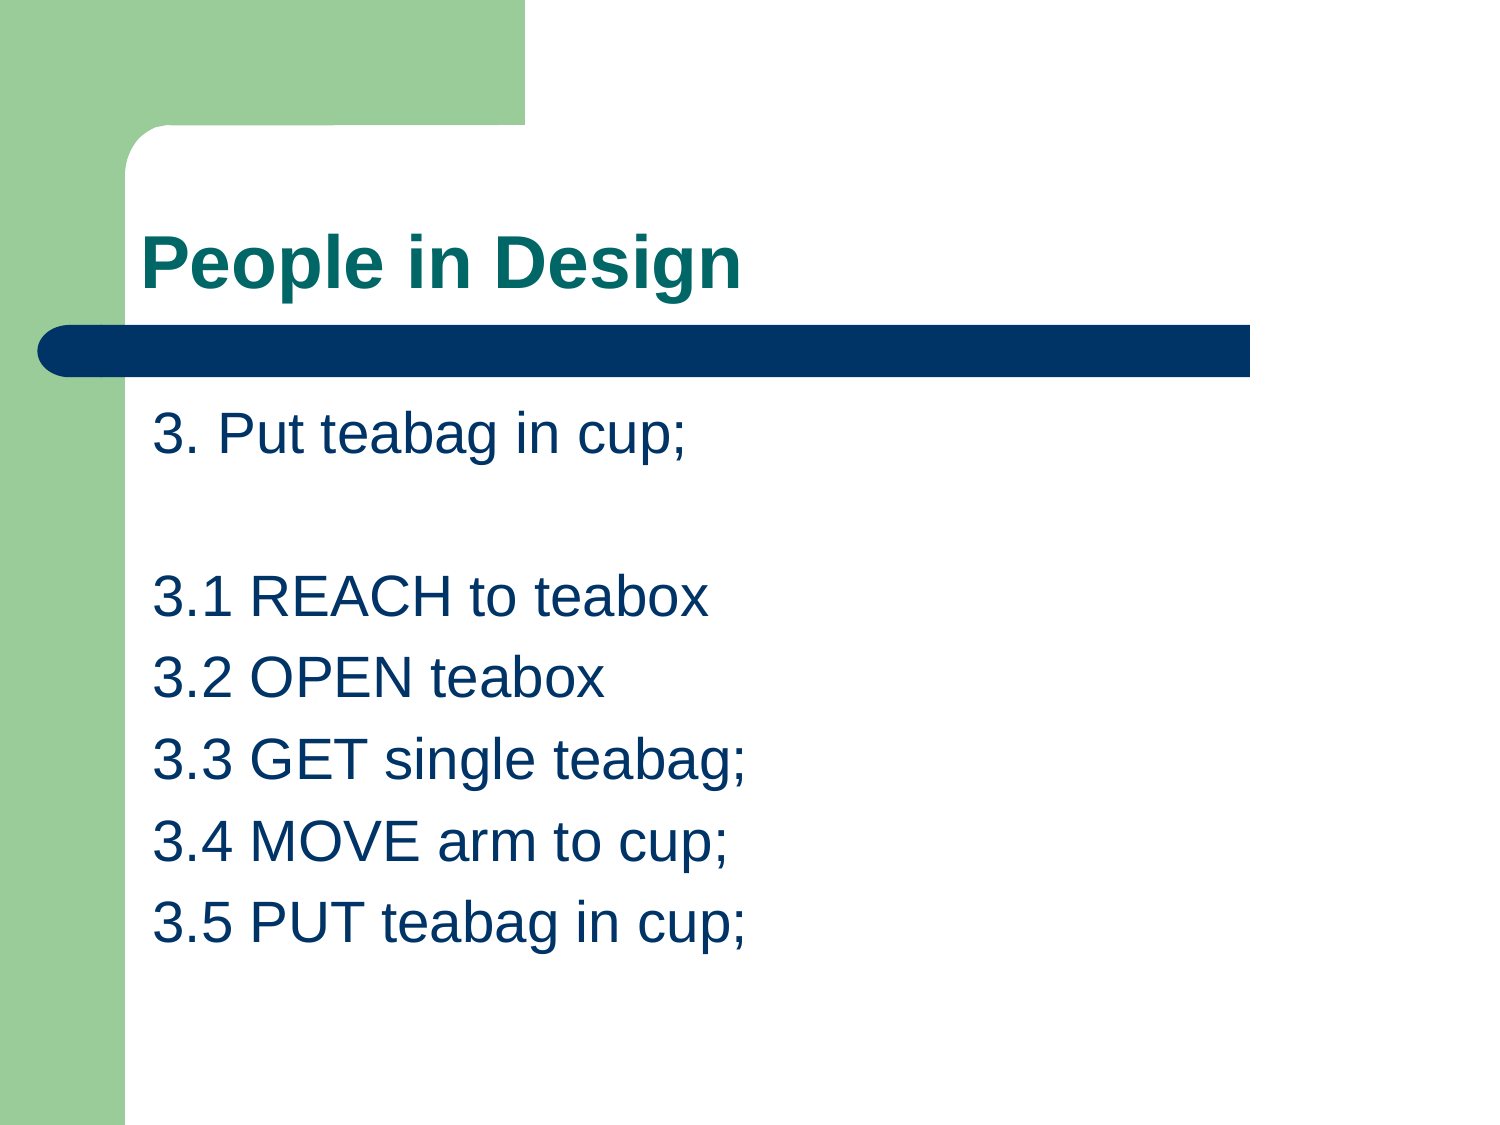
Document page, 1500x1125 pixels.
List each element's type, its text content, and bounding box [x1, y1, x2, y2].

list 3. Put teabag in cup; 3.1 REACH to teabox 3.2 OPEN teabox 3.3 GET single teabag; 3.4 MOVE arm to cup; 3.5 PUT teabag in cup; [137, 387, 1400, 999]
title People in Design [124, 124, 1426, 313]
